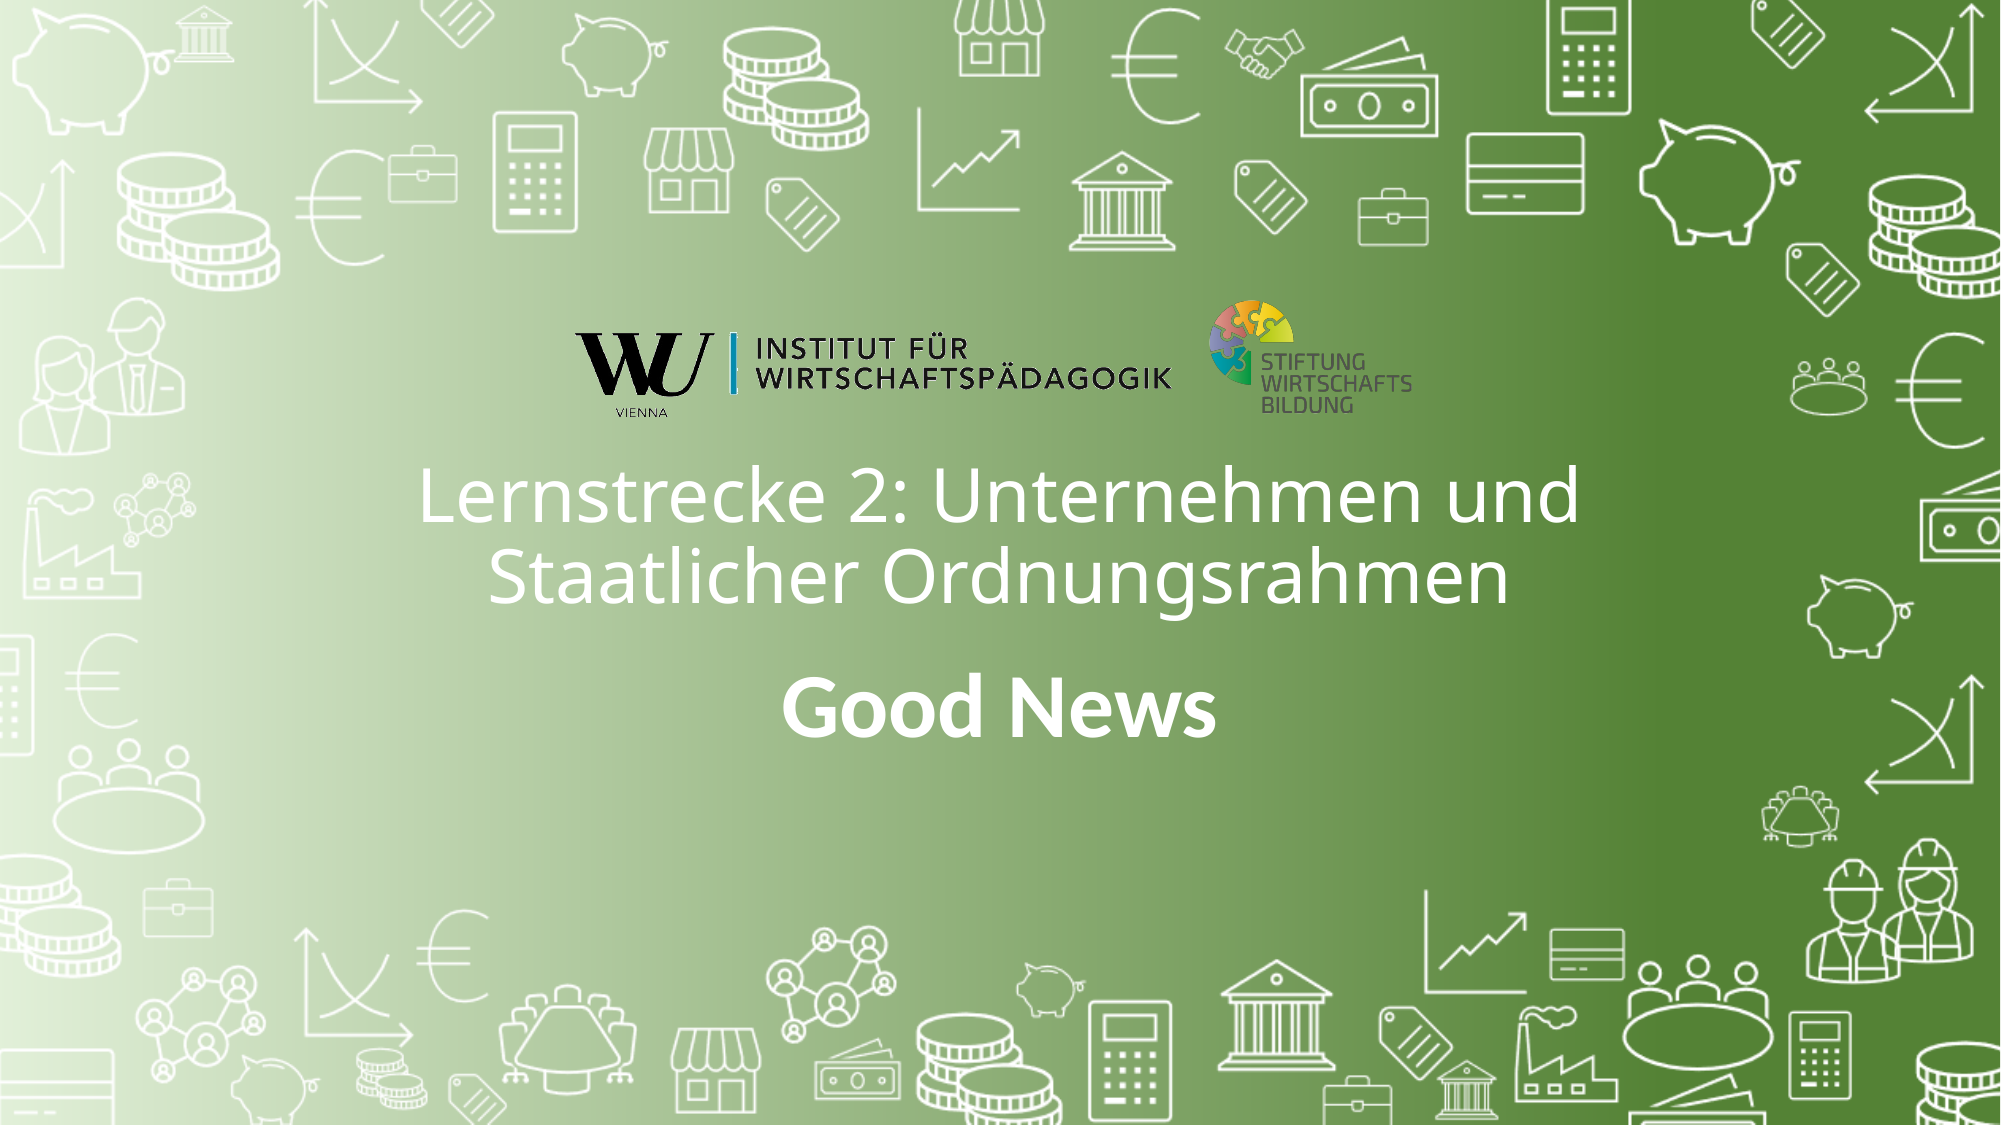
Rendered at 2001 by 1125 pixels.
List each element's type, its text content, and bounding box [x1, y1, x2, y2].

title Lernstrecke 2: Unternehmen und Staatlicher Ordnungsrahmen [249, 447, 1750, 627]
picture [0, 0, 2001, 1125]
subtitle Good News [249, 650, 1750, 923]
